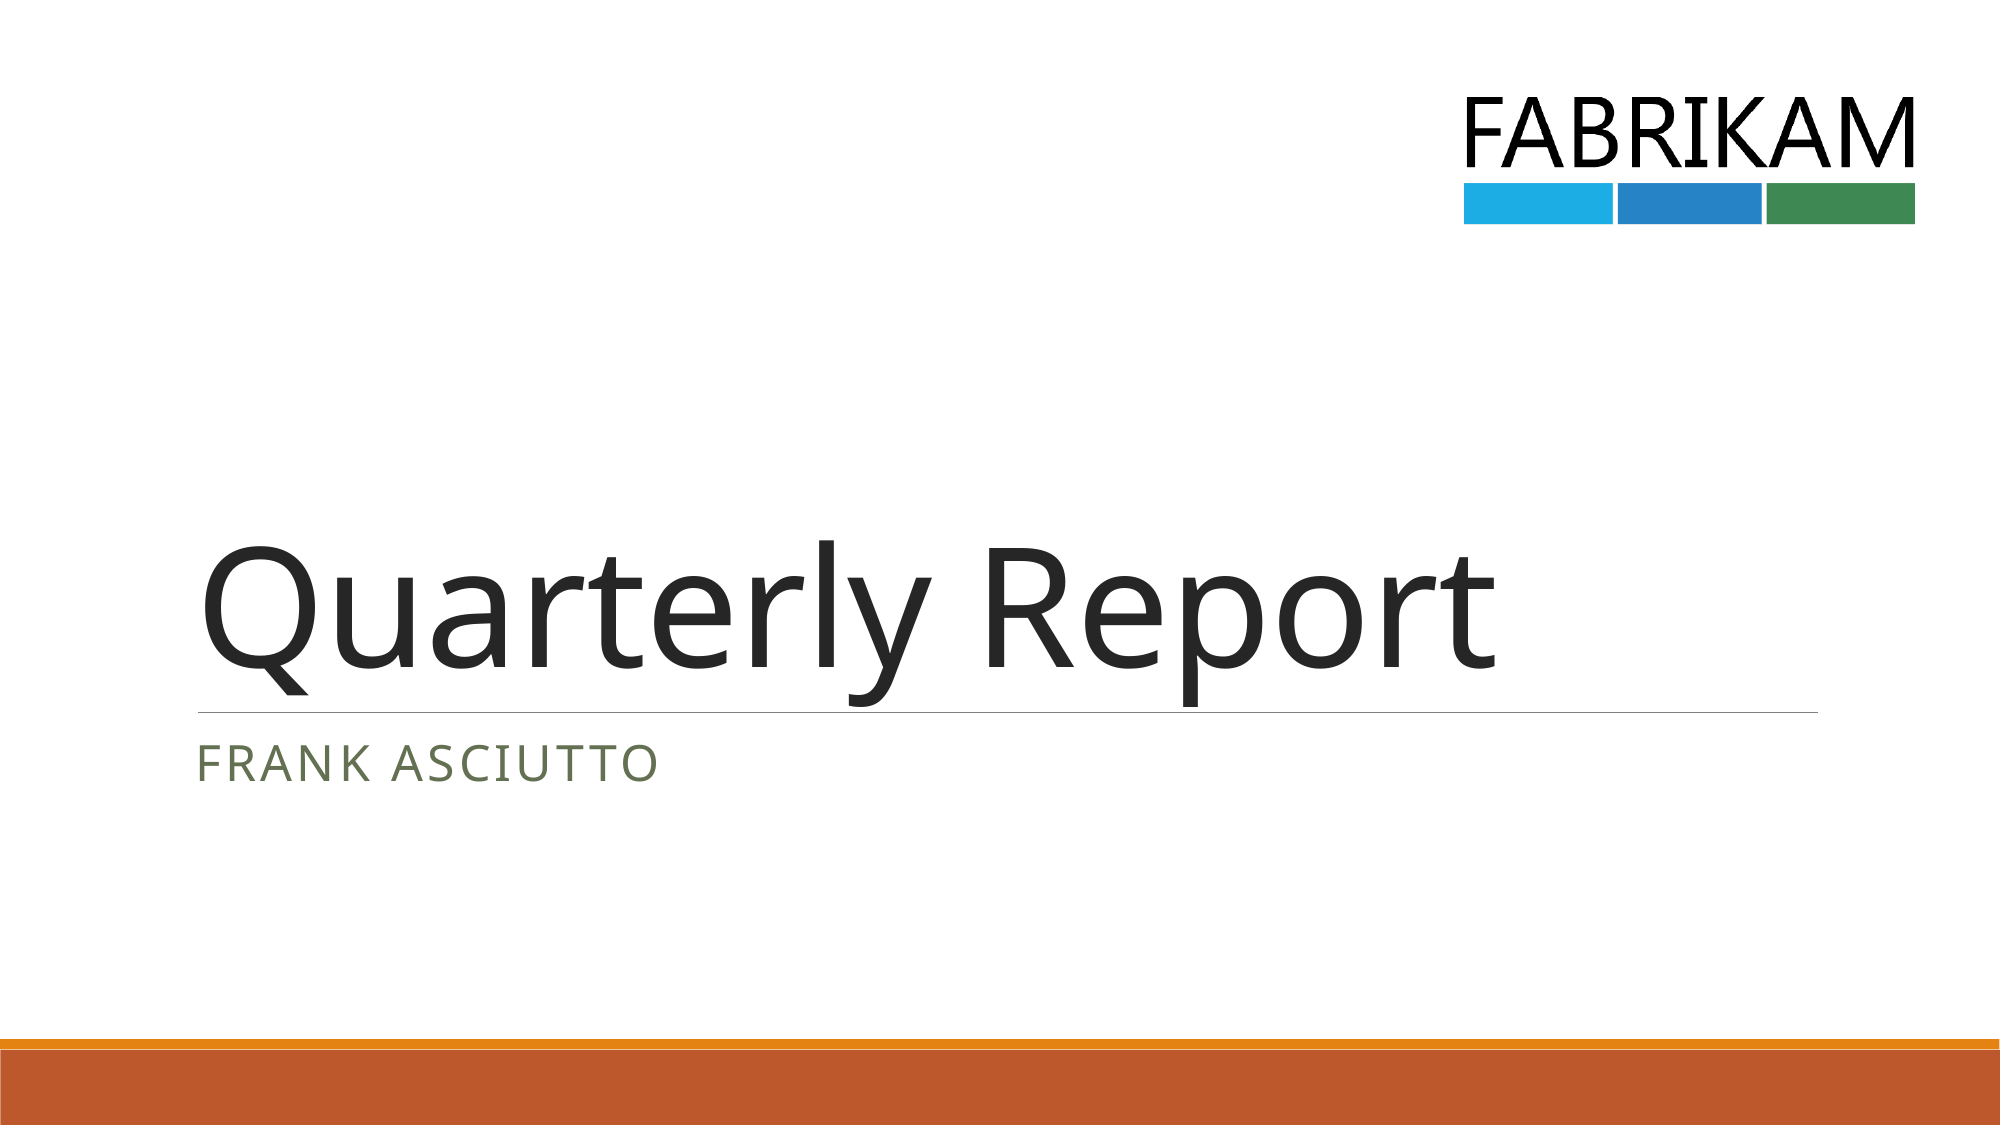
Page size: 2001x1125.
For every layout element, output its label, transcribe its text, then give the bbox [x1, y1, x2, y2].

title Quarterly Report [180, 124, 1830, 710]
picture [1464, 97, 1915, 225]
subtitle Frank Asciutto [180, 730, 1831, 919]
